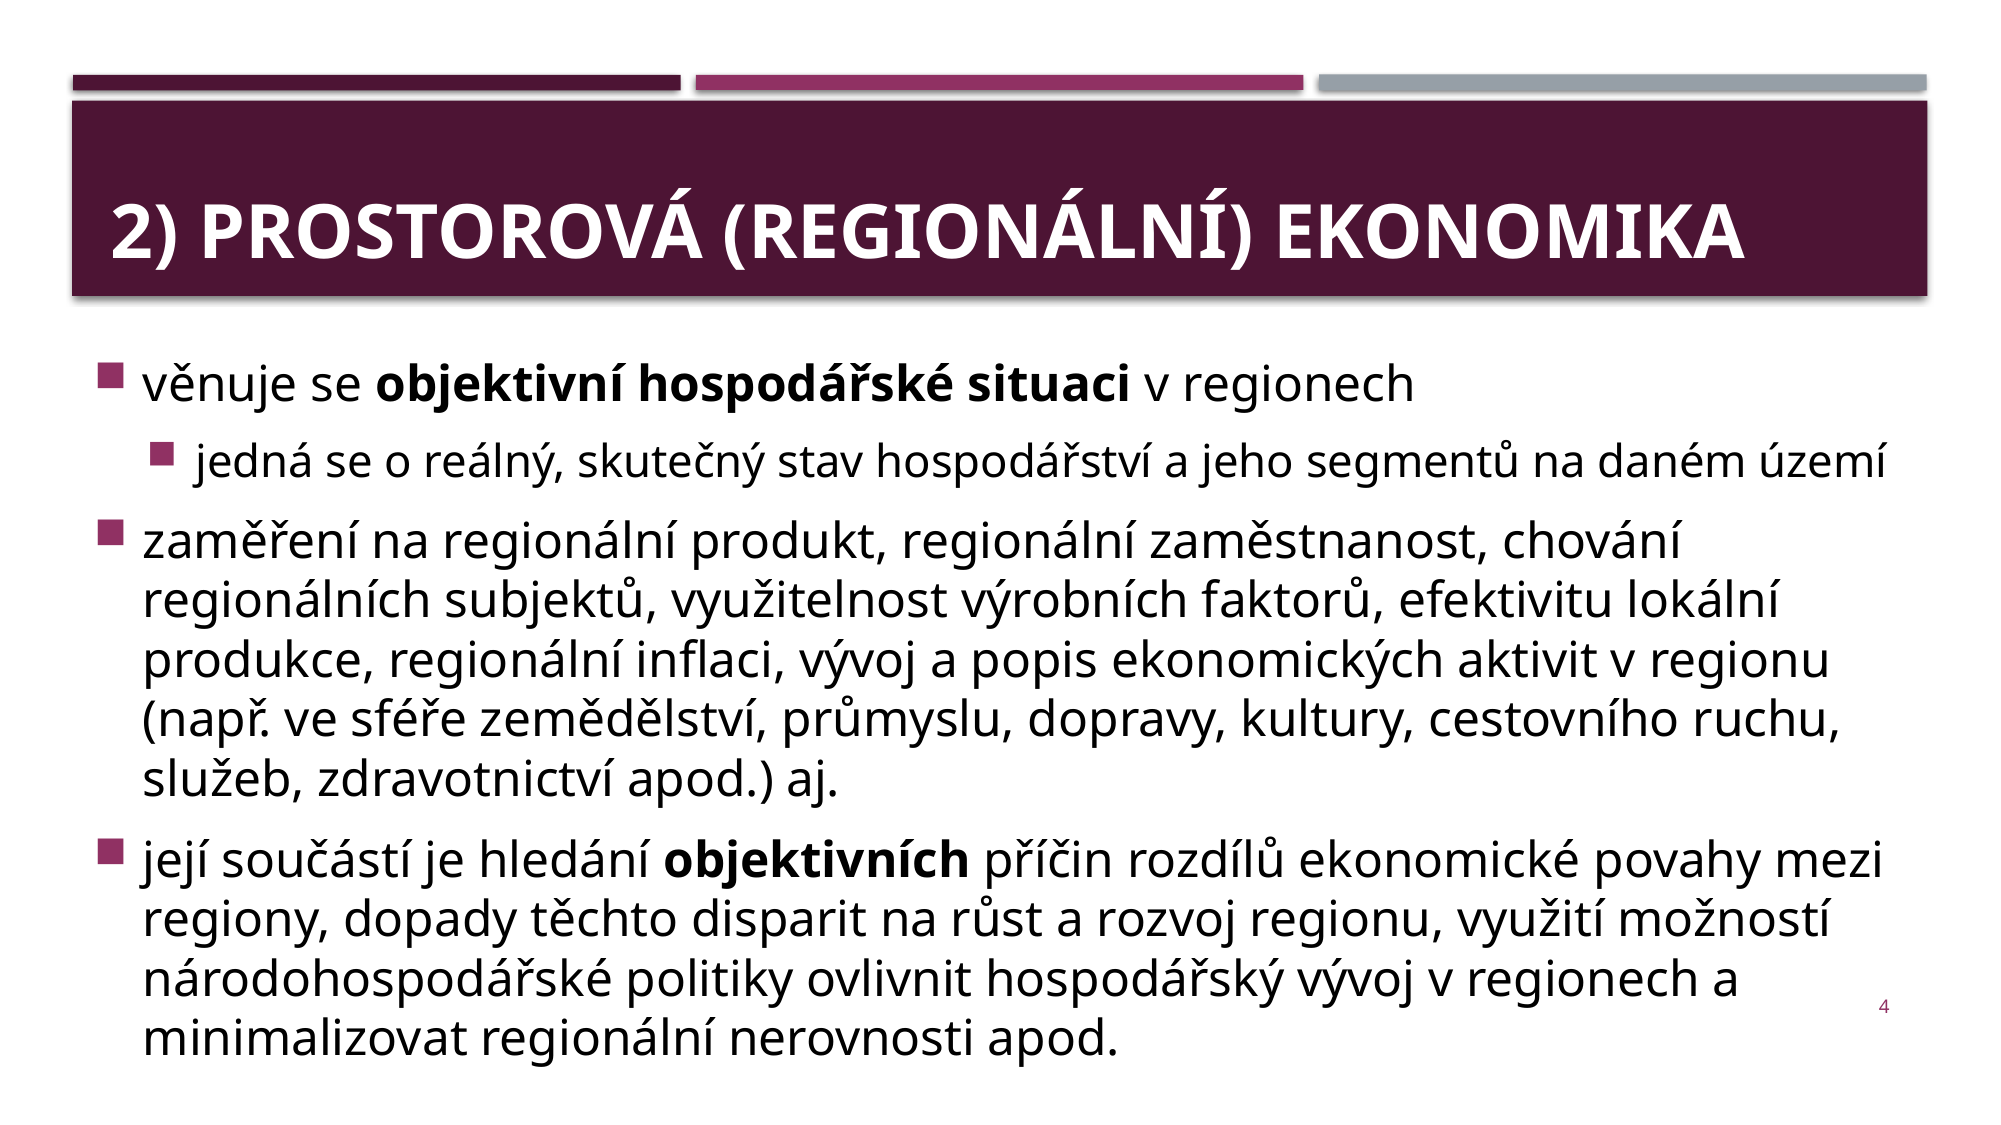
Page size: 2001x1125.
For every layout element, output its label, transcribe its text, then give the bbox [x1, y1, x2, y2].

title 2) PROSTOROVÁ (regionální) Ekonomika [95, 115, 1905, 282]
list věnuje se objektivní hospodářské situaci v regionech jedná se o reálný, skutečný stav hospodářství a jeho segmentů na daném území zaměření na regionální produkt, regionální zaměstnanost, chování regionálních subjektů, využitelnost výrobních faktorů, efektivitu lokální produkce, regionální inflaci, vývoj a popis ekonomických aktivit v regionu (např. ve sféře zemědělství, průmyslu, dopravy, kultury, cestovního ruchu, služeb, zdravotnictví apod.) aj. její součástí je hledání objektivních příčin rozdílů ekonomické povahy mezi regiony, dopady těchto disparit na růst a rozvoj regionu, využití možností národohospodářské politiky ovlivnit hospodářský vývoj v regionech a minimalizovat regionální nerovnosti apod. [78, 344, 1921, 1084]
slide_number 4 [1732, 977, 1905, 1037]
